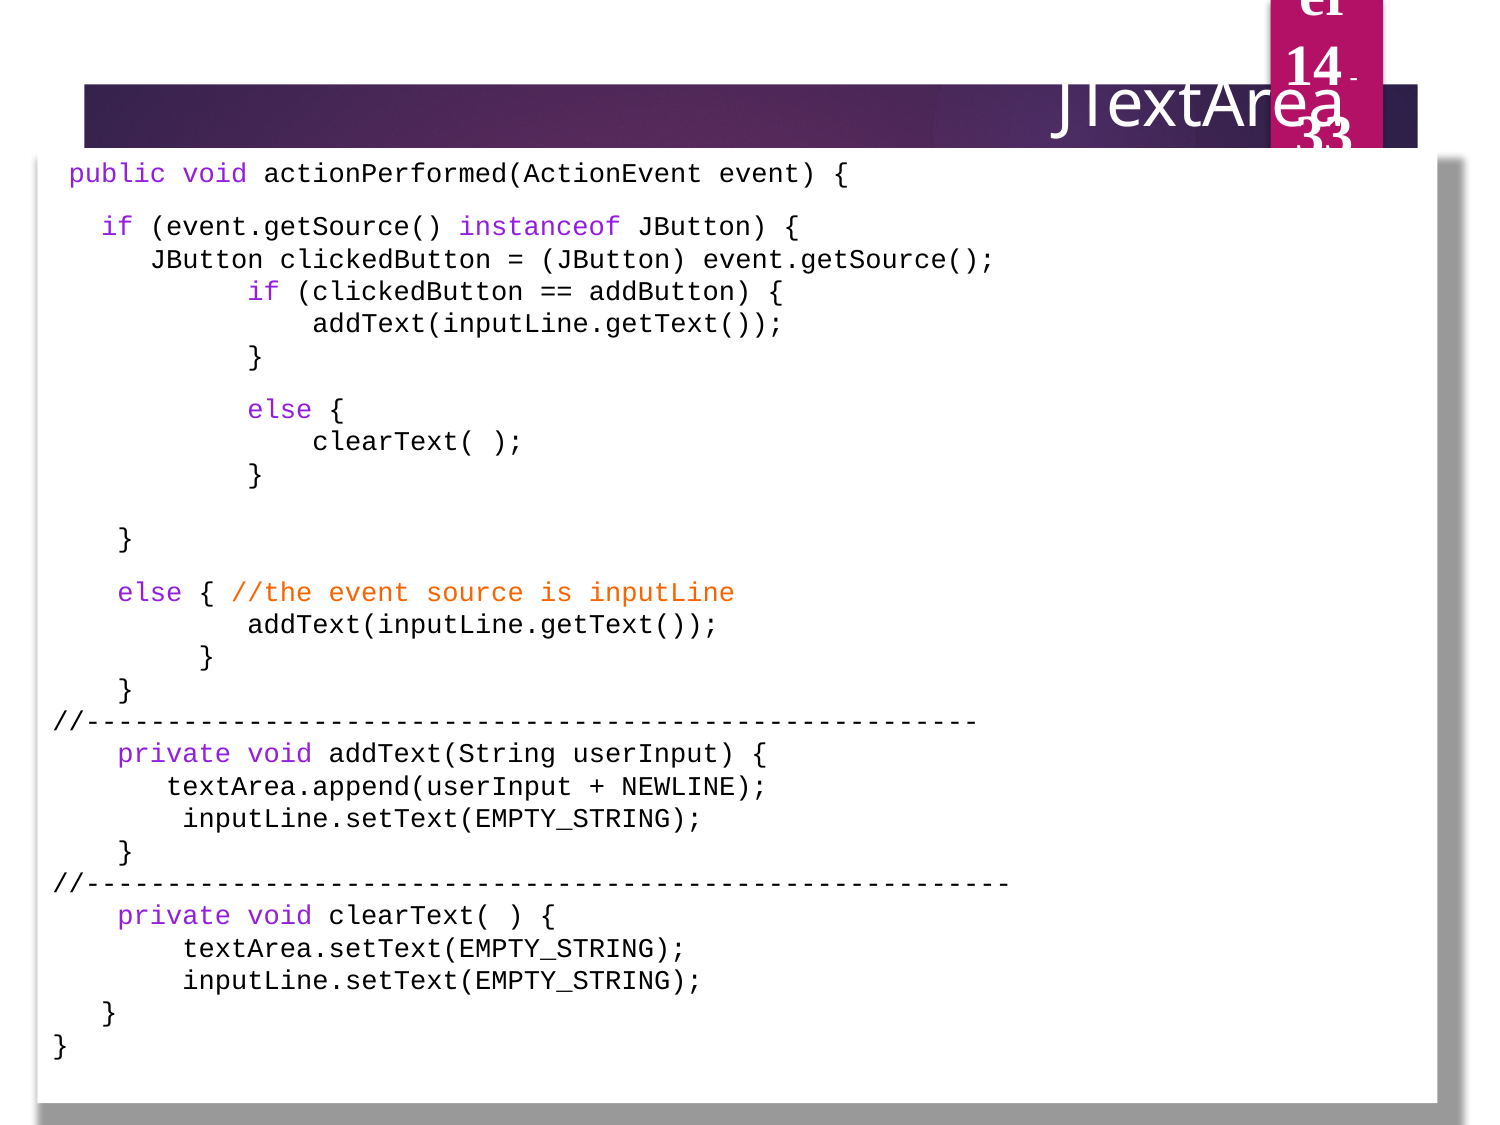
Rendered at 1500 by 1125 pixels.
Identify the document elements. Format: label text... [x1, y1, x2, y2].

title JTextArea [149, 37, 1362, 163]
list public void actionPerformed(ActionEvent event) { if (event.getSource() instanceof JButton) { JButton clickedButton = (JButton) event.getSource(); if (clickedButton == addButton) { addText(inputLine.getText()); } else { clearText( ); } } else { //the event source is inputLine addText(inputLine.getText()); } } //------------------------------------------------------- private void addText(String userInput) { textArea.append(userInput + NEWLINE); inputLine.setText(EMPTY_STRING); } //--------------------------------------------------------- private void clearText( ) { textArea.setText(EMPTY_STRING); inputLine.setText(EMPTY_STRING); } } [37, 148, 1438, 1104]
slide_number Chapter 14 - 33 [1259, 48, 1390, 175]
